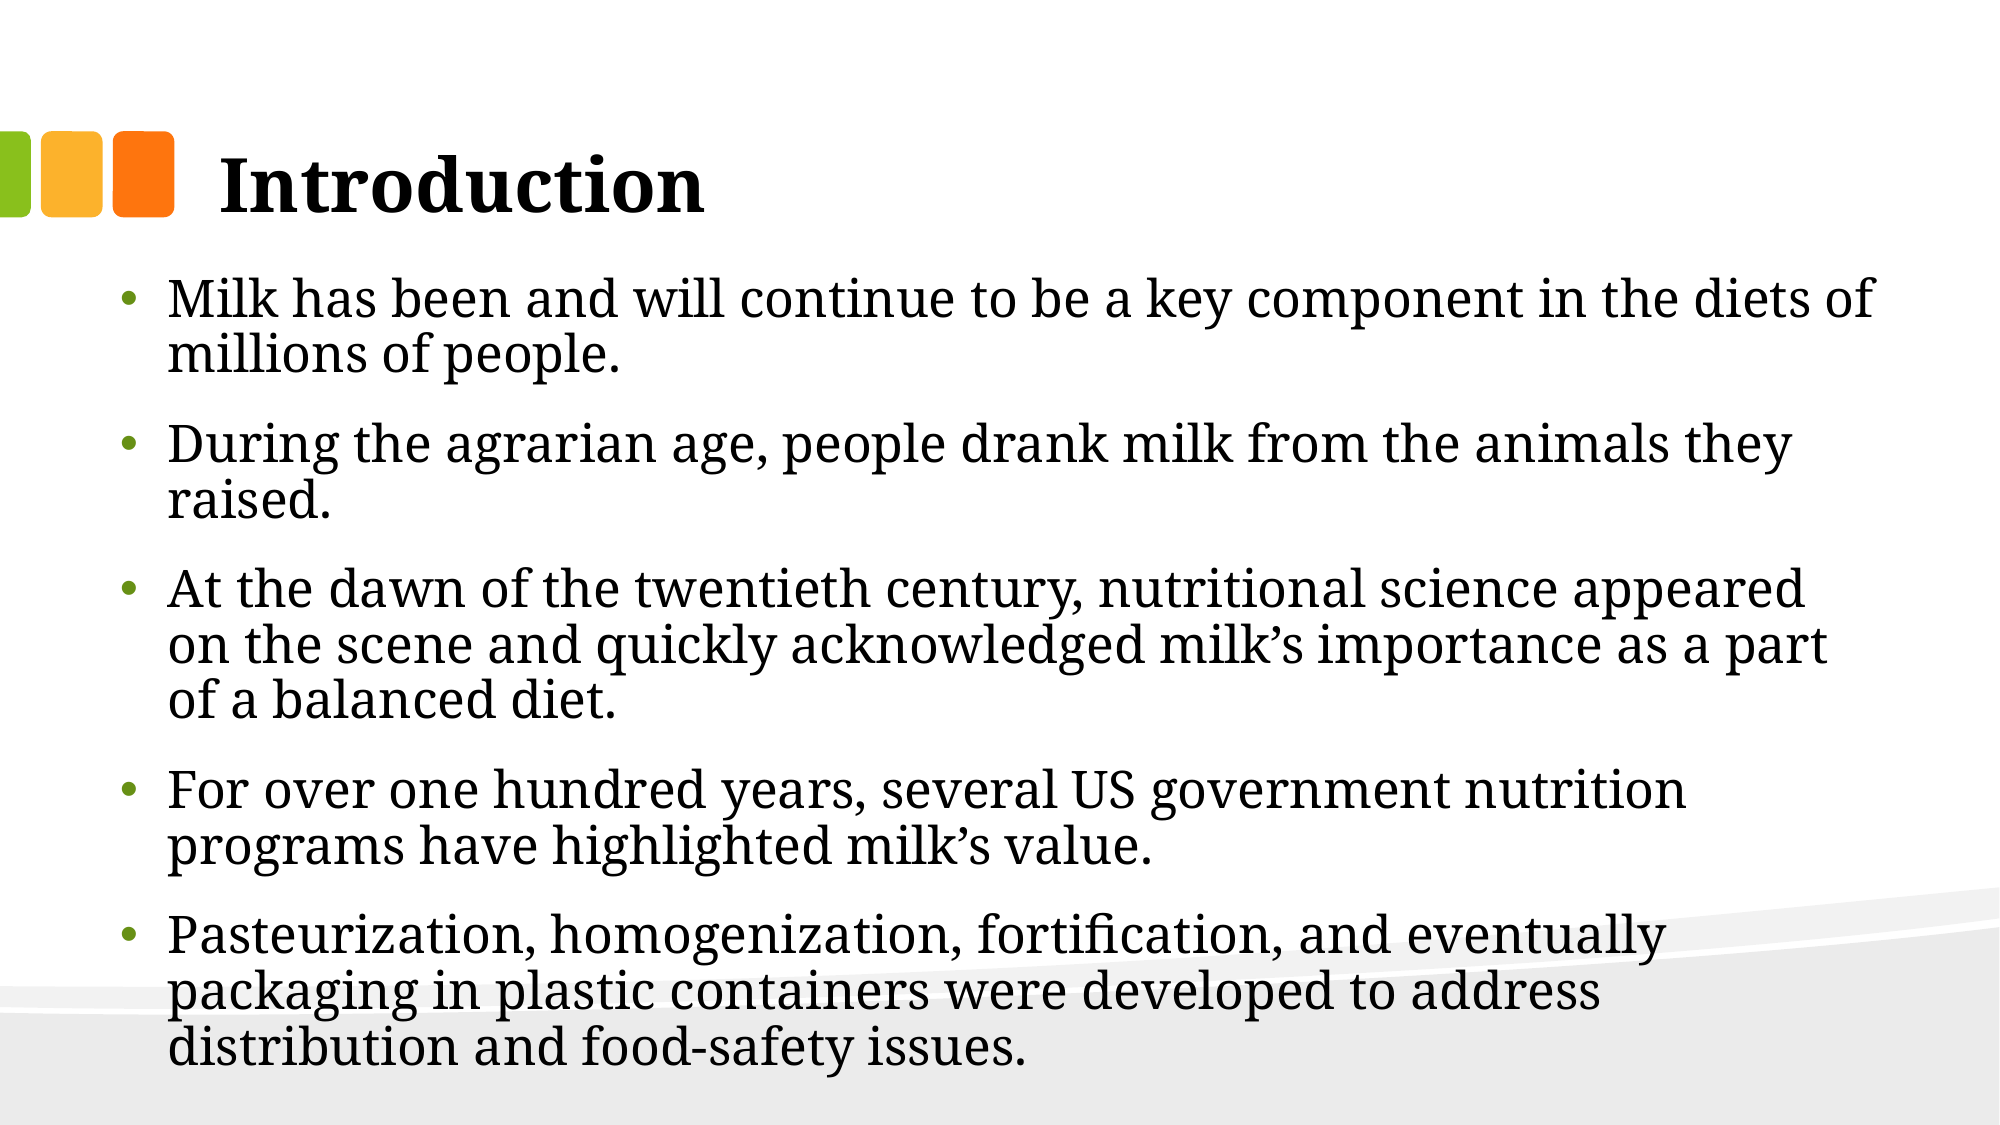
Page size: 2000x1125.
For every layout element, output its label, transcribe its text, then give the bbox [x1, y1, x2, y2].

title Introduction [199, 24, 1800, 238]
list Milk has been and will continue to be a key component in the diets of millions of people. During the agrarian age, people drank milk from the animals they raised. At the dawn of the twentieth century, nutritional science appeared on the scene and quickly acknowledged milk’s importance as a part of a balanced diet. For over one hundred years, several US government nutrition programs have highlighted milk’s value. Pasteurization, homogenization, fortification, and eventually packaging in plastic containers were developed to address distribution and food-safety issues. [99, 262, 1900, 1088]
